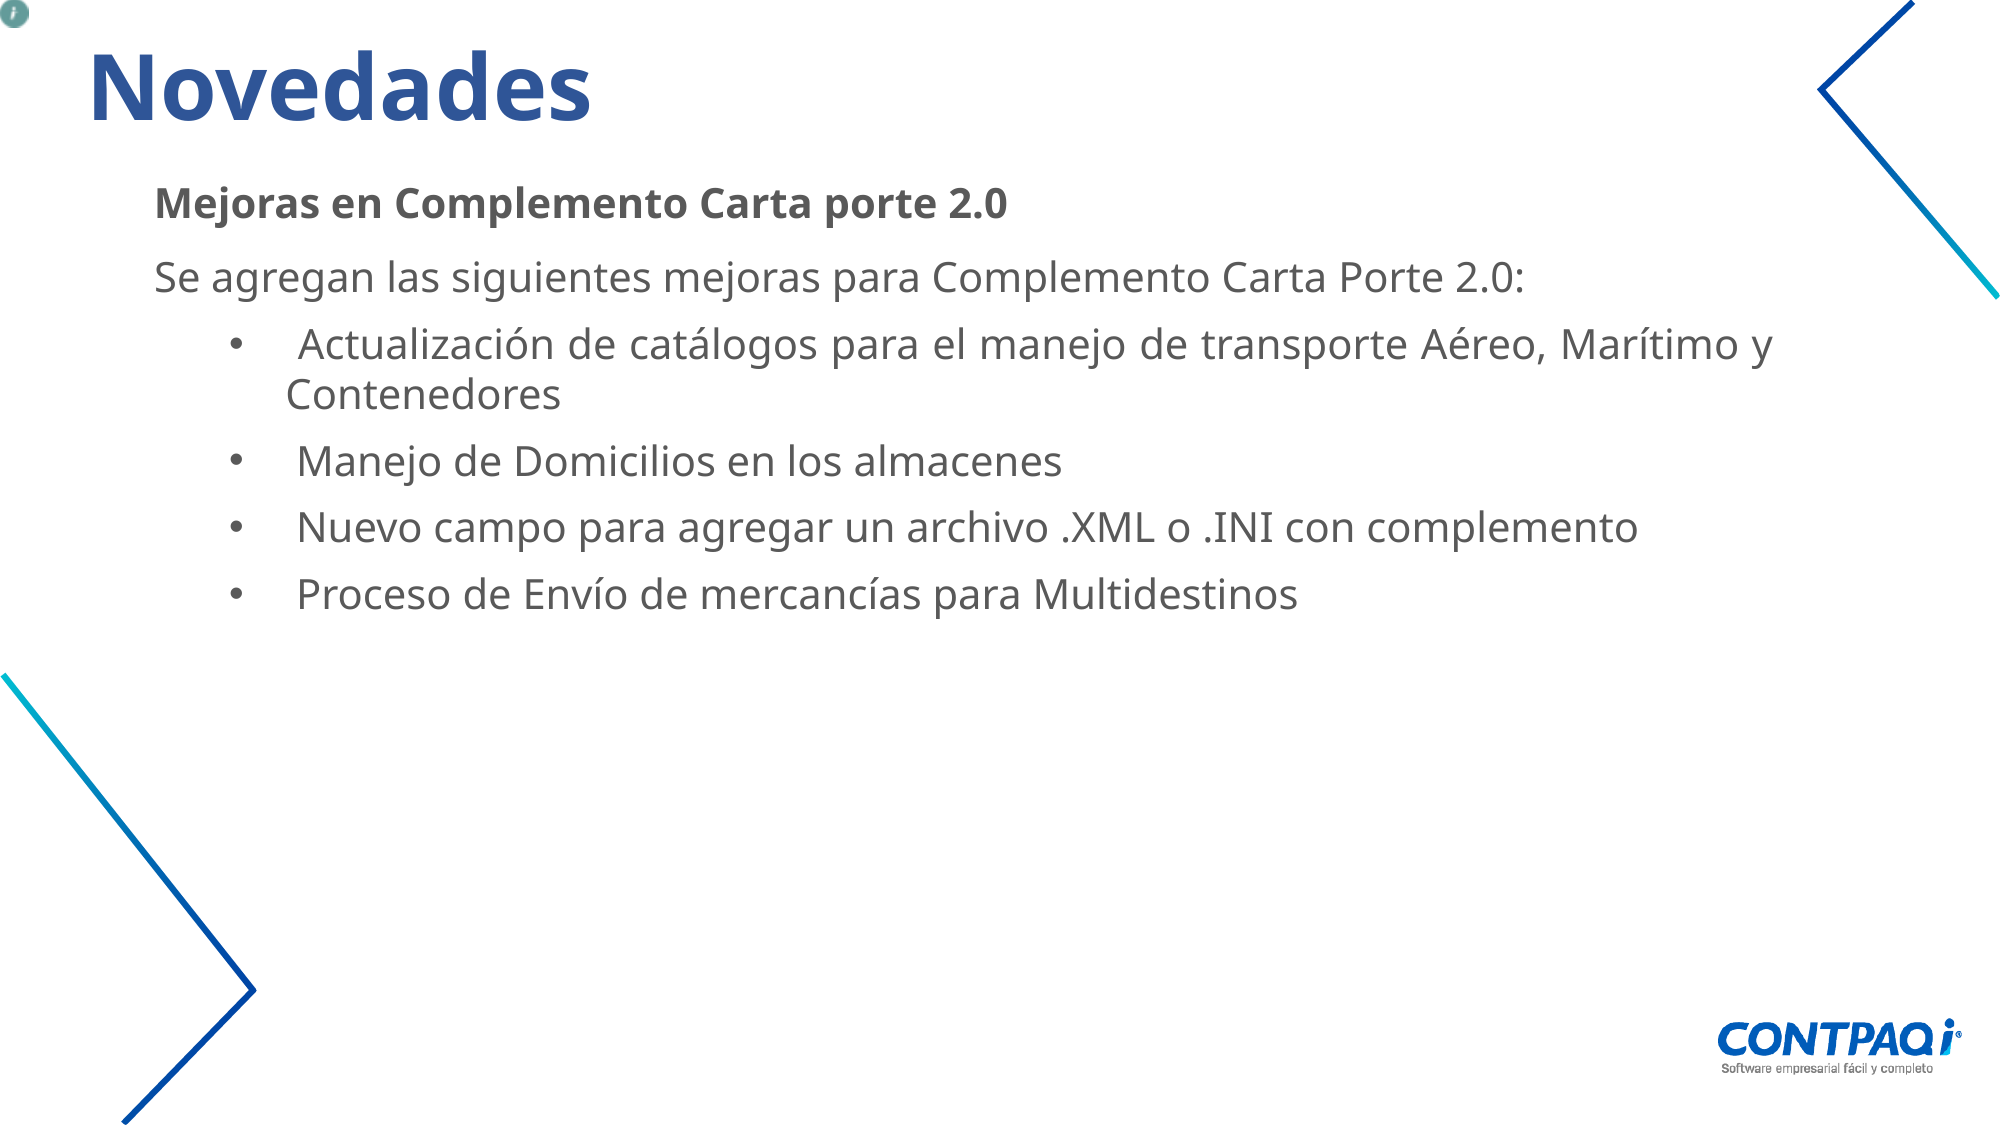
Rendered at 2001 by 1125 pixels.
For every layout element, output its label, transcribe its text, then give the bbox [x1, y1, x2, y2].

picture [1718, 1018, 1962, 1075]
picture [0, 0, 29, 29]
picture [0, 672, 257, 1125]
title Novedades [71, 19, 1372, 162]
text_box Mejoras en Complemento Carta porte 2.0 [139, 169, 1861, 235]
picture [1816, 0, 2000, 300]
text_box Se agregan las siguientes mejoras para Complemento Carta Porte 2.0: Actualización de catálogos para el manejo de transporte Aéreo, Marítimo y Contenedores Manejo de Domicilios en los almacenes Nuevo campo para agregar un archivo .XML o .INI con complemento Proceso de Envío de mercancías para Multidestinos [139, 243, 1789, 626]
